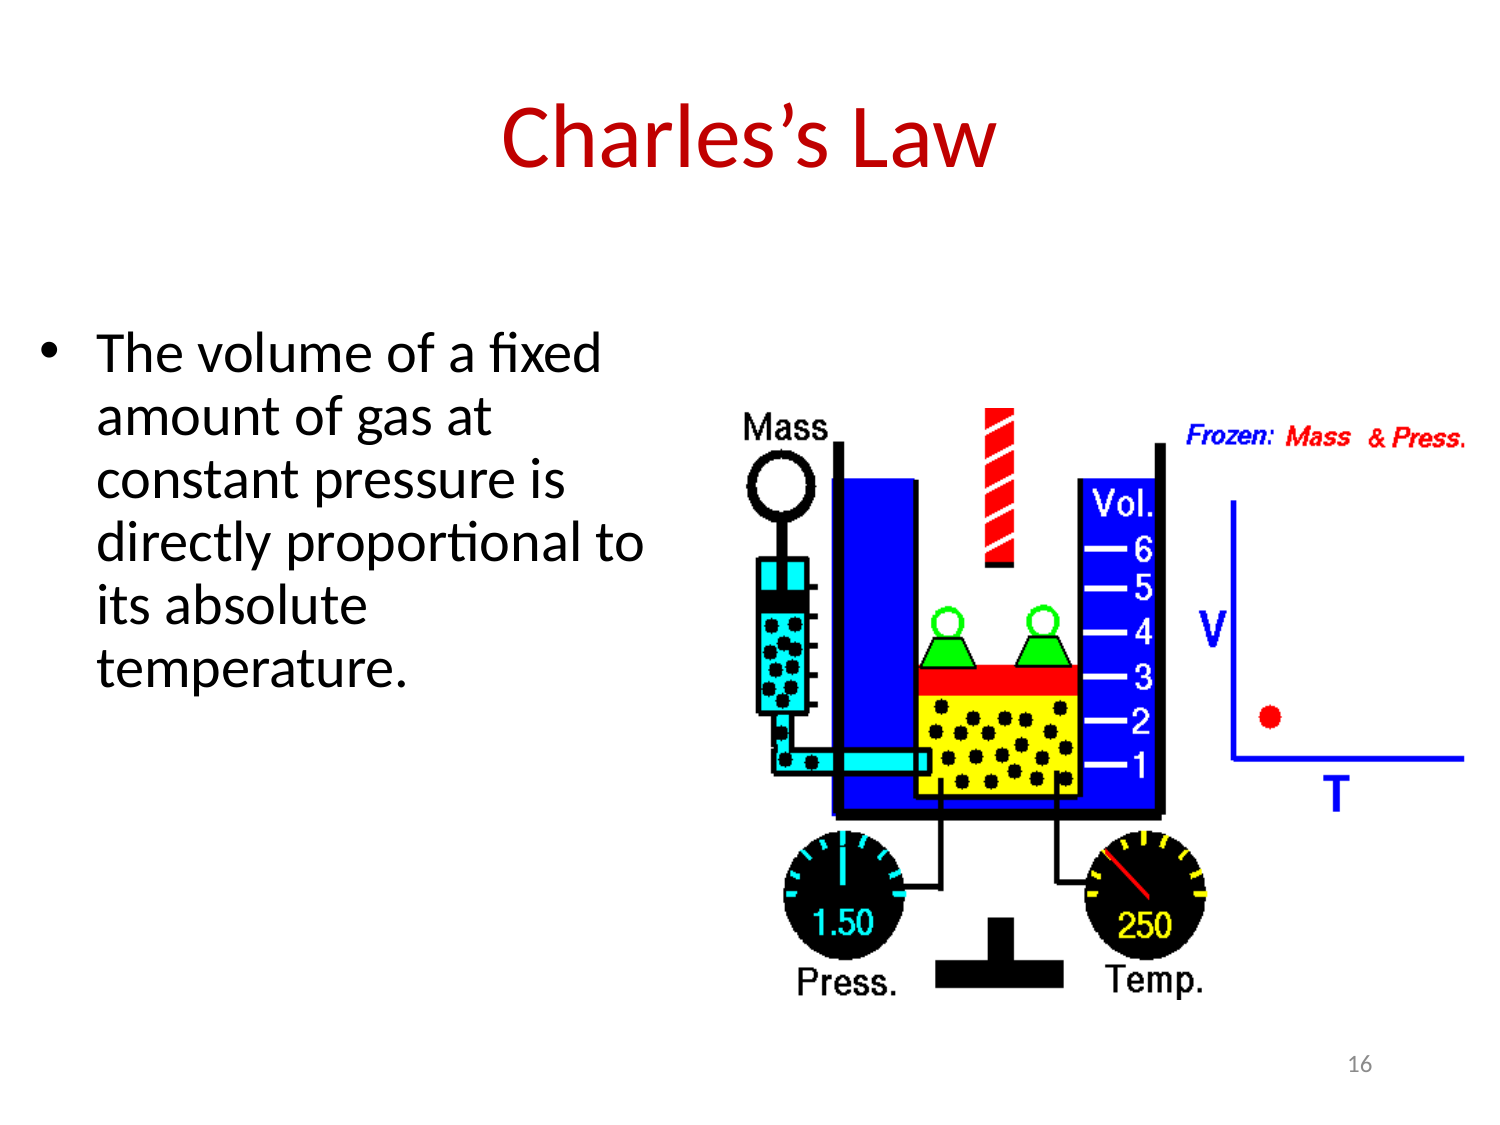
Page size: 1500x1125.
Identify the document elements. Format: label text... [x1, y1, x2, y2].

slide_number 16 [1074, 1025, 1388, 1100]
picture [737, 408, 1474, 1000]
title Charles’s Law [112, 37, 1388, 225]
list The volume of a fixed amount of gas at constant pressure is directly proportional to its absolute temperature. [24, 314, 703, 835]
